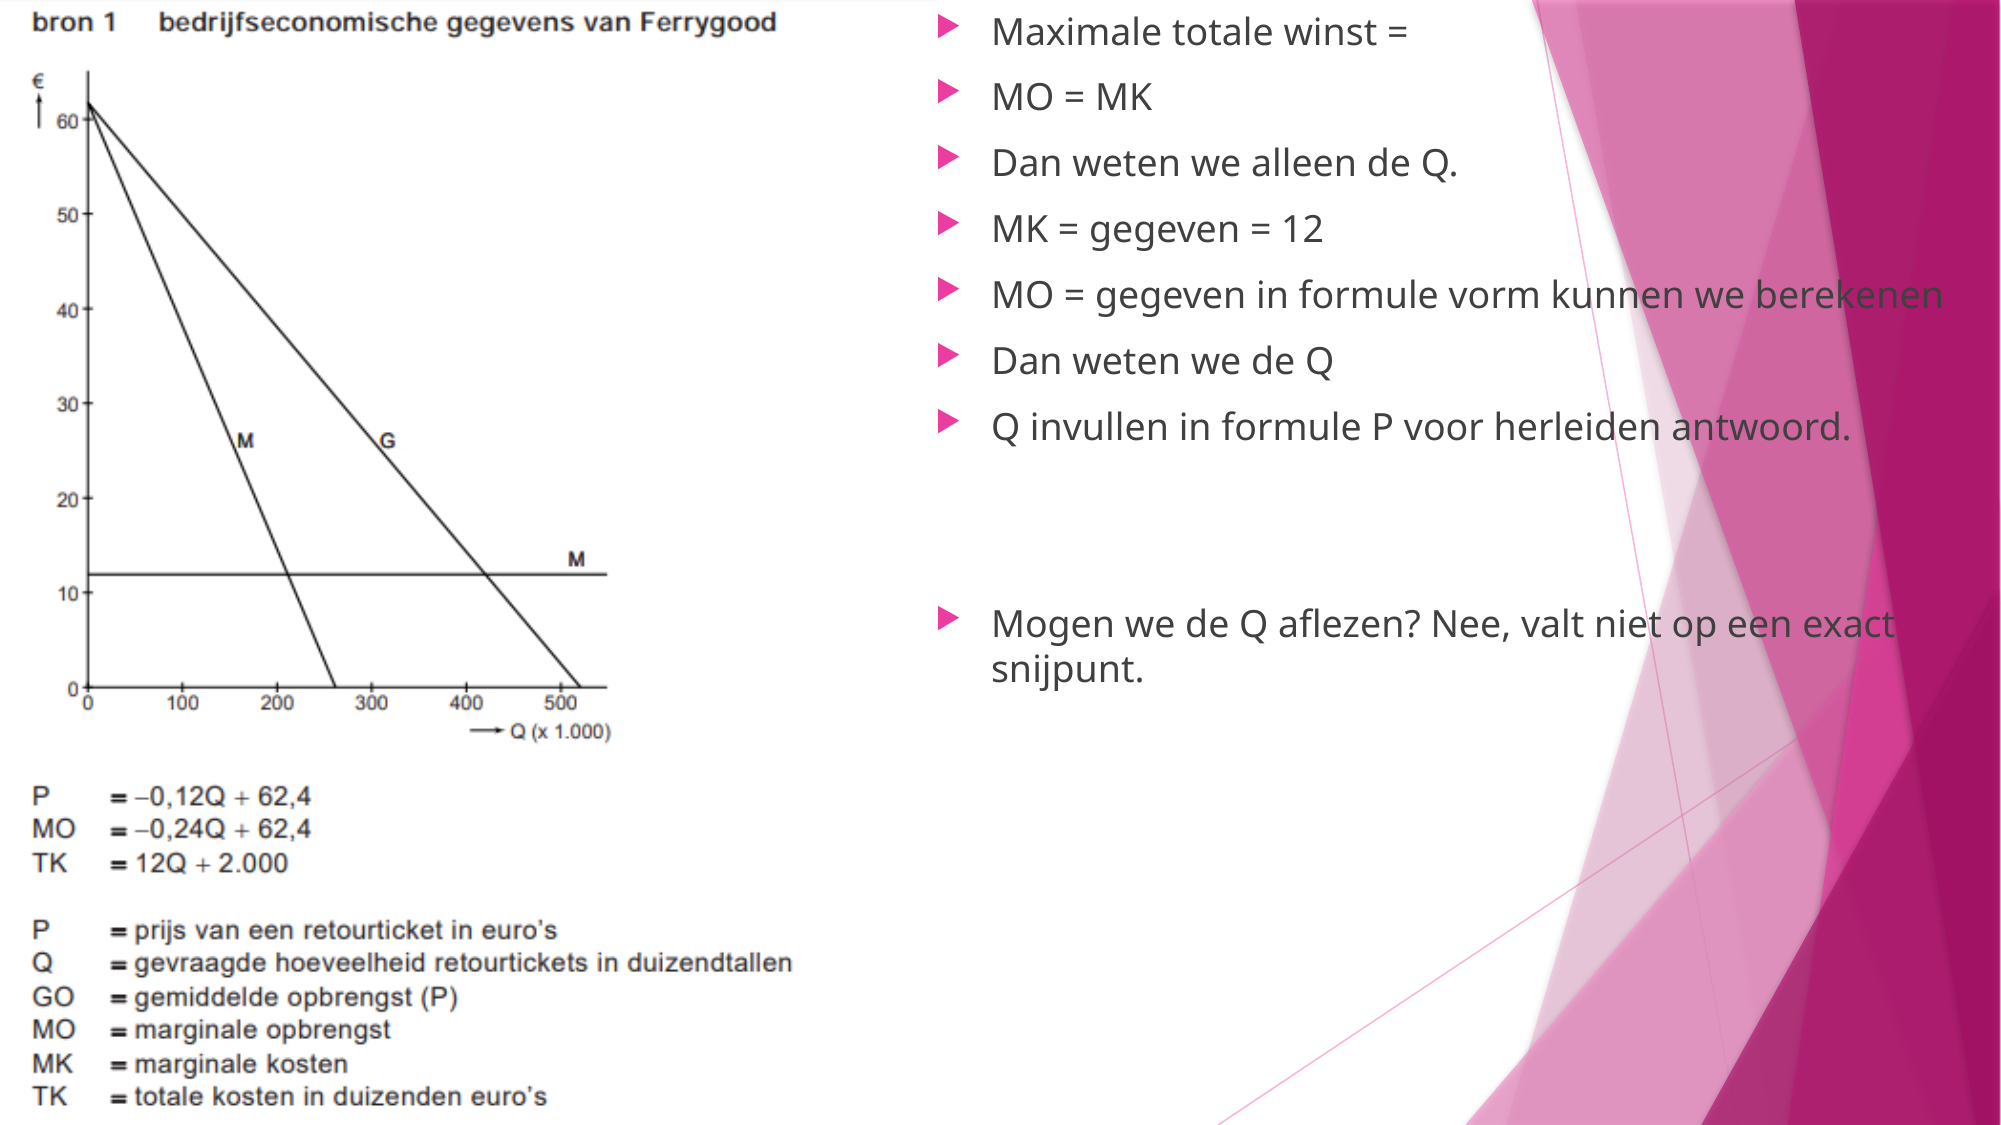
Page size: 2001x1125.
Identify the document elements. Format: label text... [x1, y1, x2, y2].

list Maximale totale winst = MO = MK Dan weten we alleen de Q. MK = gegeven = 12 MO = gegeven in formule vorm kunnen we berekenen Dan weten we de Q Q invullen in formule P voor herleiden antwoord. Mogen we de Q aflezen? Nee, valt niet op een exact snijpunt. [938, 0, 2000, 978]
picture [0, 0, 938, 1125]
